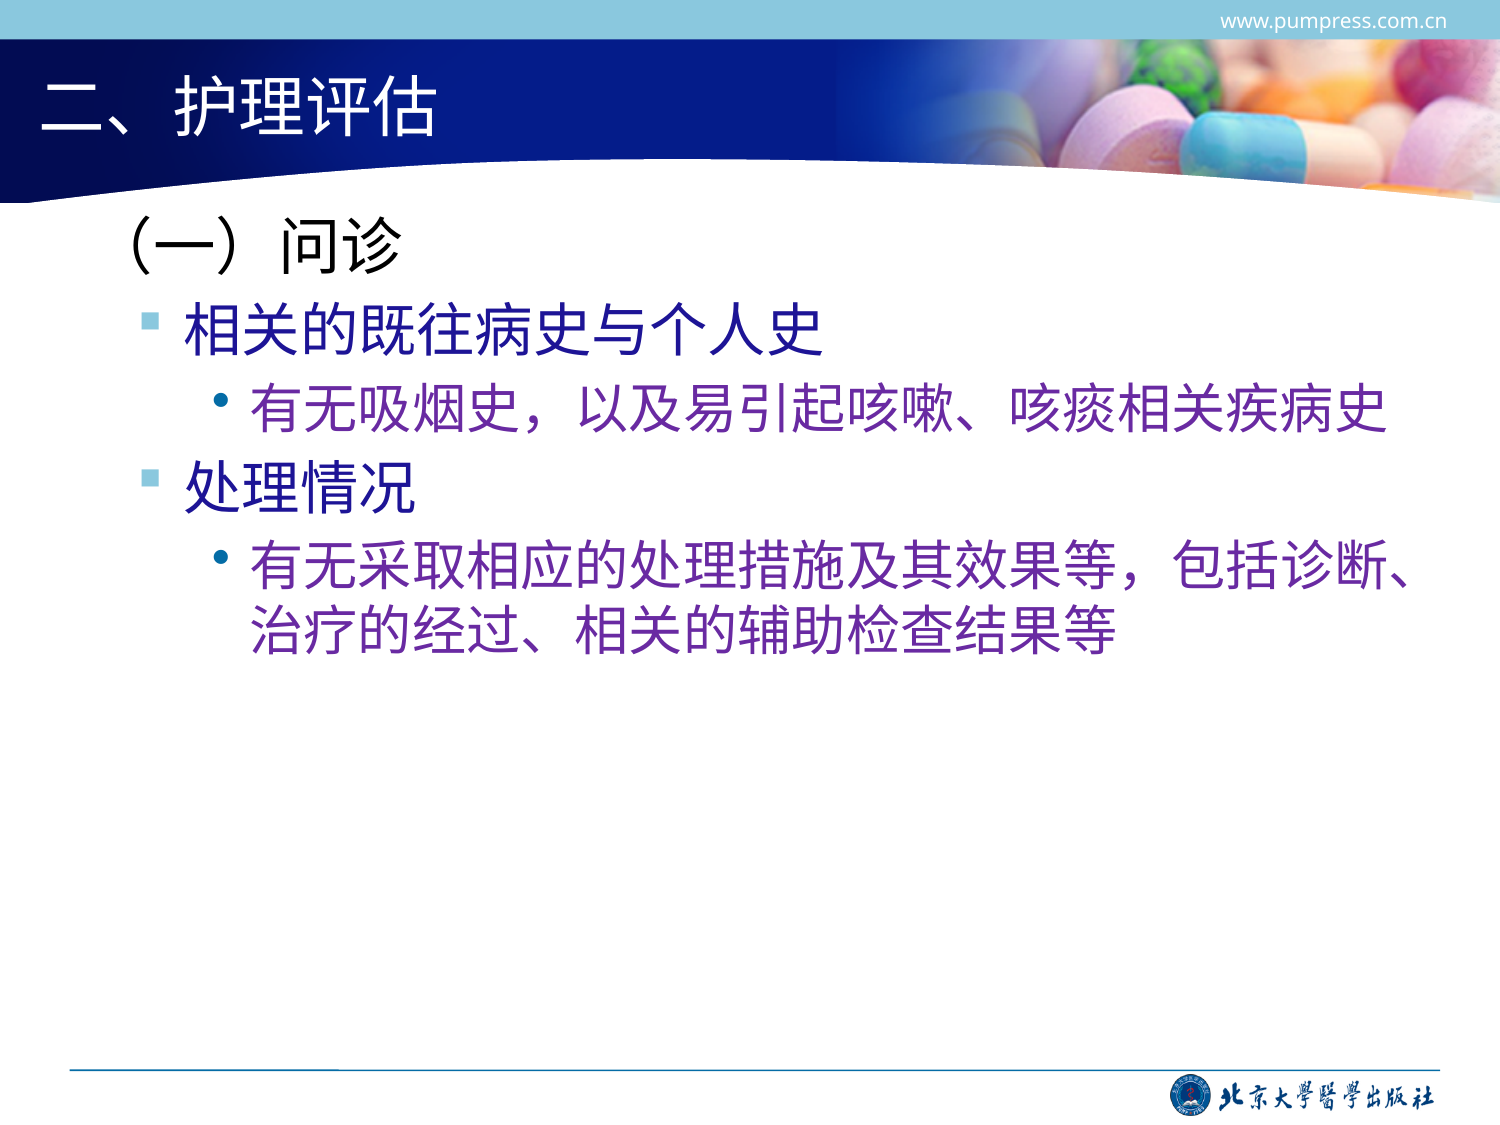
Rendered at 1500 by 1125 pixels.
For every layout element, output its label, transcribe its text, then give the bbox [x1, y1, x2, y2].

title 二、护理评估 [23, 58, 1349, 152]
list （一）问诊 相关的既往病史与个人史 有无吸烟史，以及易引起咳嗽、咳痰相关疾病史 处理情况 有无采取相应的处理措施及其效果等，包括诊断、治疗的经过、相关的辅助检查结果等 [46, 198, 1460, 1000]
picture [1170, 1074, 1436, 1118]
picture [0, 40, 1500, 203]
slide_number www.pumpress.com.cn [1024, 0, 1463, 38]
